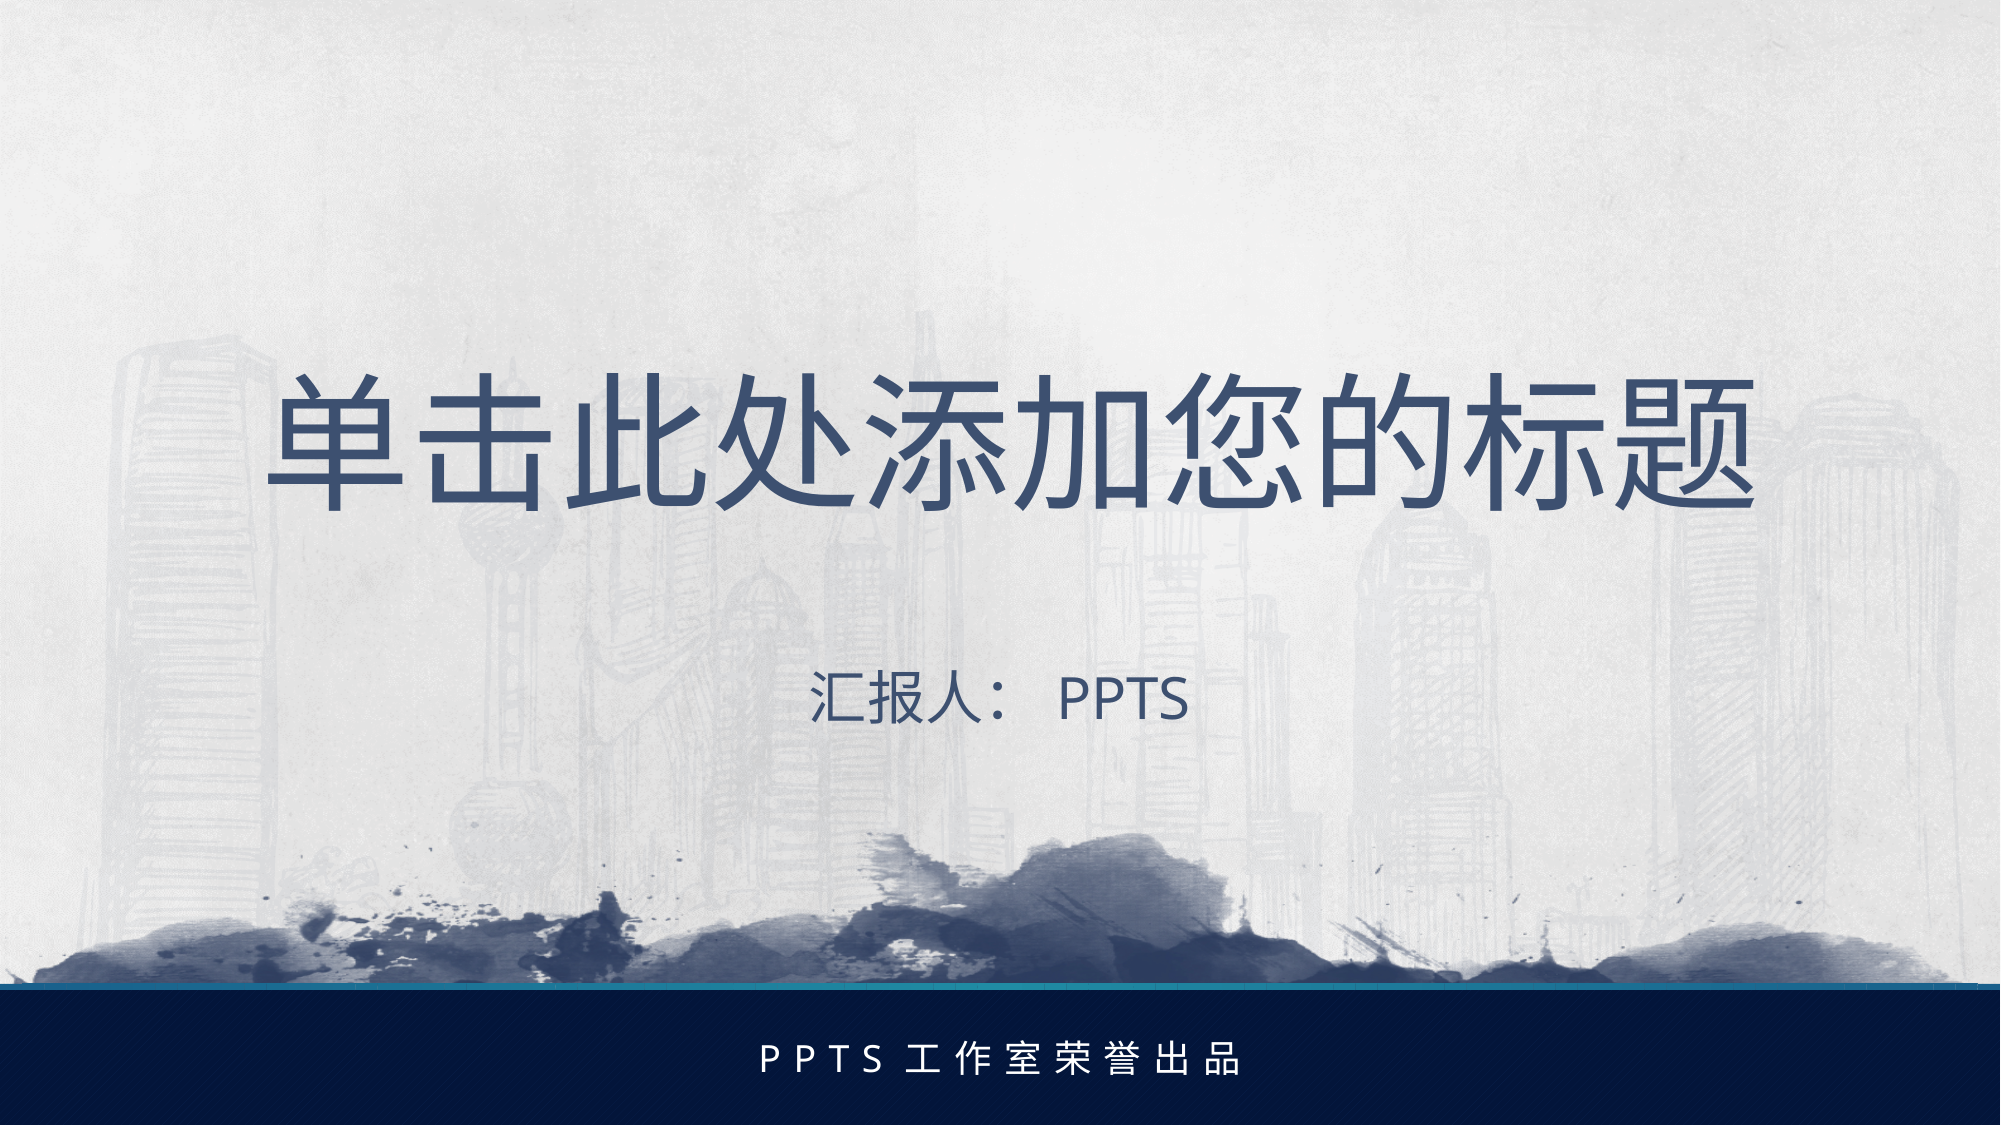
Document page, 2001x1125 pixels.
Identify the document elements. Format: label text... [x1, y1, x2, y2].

text_box 单击此处添加您的标题 [245, 342, 1775, 537]
picture [5, 760, 1993, 983]
text_box PPTS工作室荣誉出品 [743, 1027, 1257, 1087]
text_box 汇报人：PPTS [794, 653, 1206, 739]
